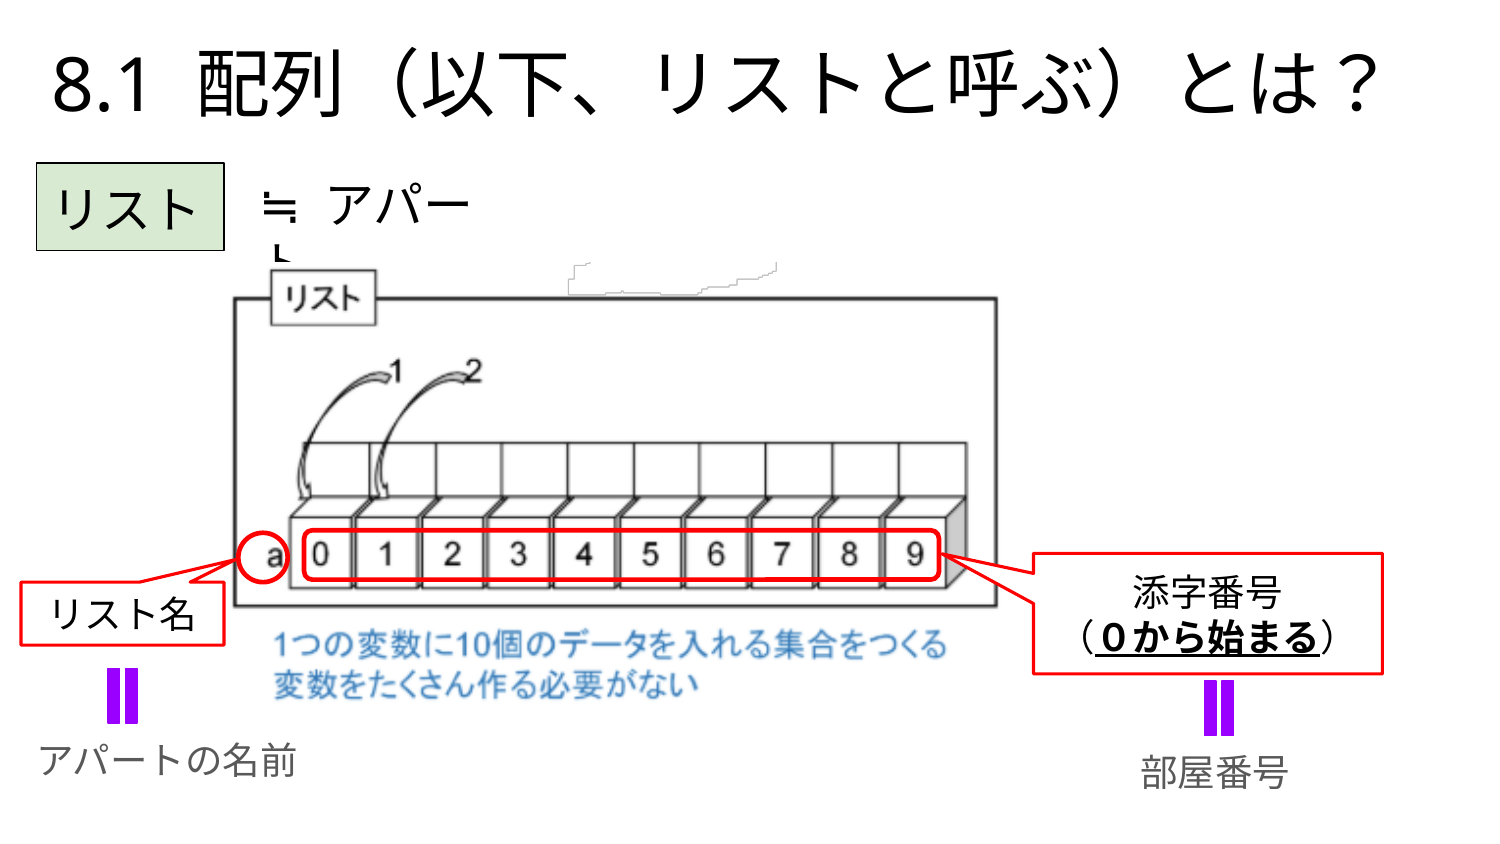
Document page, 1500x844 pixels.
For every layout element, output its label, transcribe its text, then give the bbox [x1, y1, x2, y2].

picture [212, 261, 1014, 709]
text_box リスト名 [20, 566, 207, 646]
text_box [108, 668, 120, 721]
text_box リスト [36, 163, 224, 251]
text_box 添字番号 （０から始まる） [1018, 553, 1383, 674]
text_box [1221, 680, 1234, 734]
text_box ≒ アパート [244, 158, 536, 260]
text_box [1204, 680, 1217, 734]
text_box [125, 668, 138, 721]
title 8.1 配列（以下、リストと呼ぶ）とは？ [36, 21, 1435, 131]
text_box 部屋番号 [1125, 734, 1313, 809]
text_box アパートの名前 [20, 721, 327, 796]
